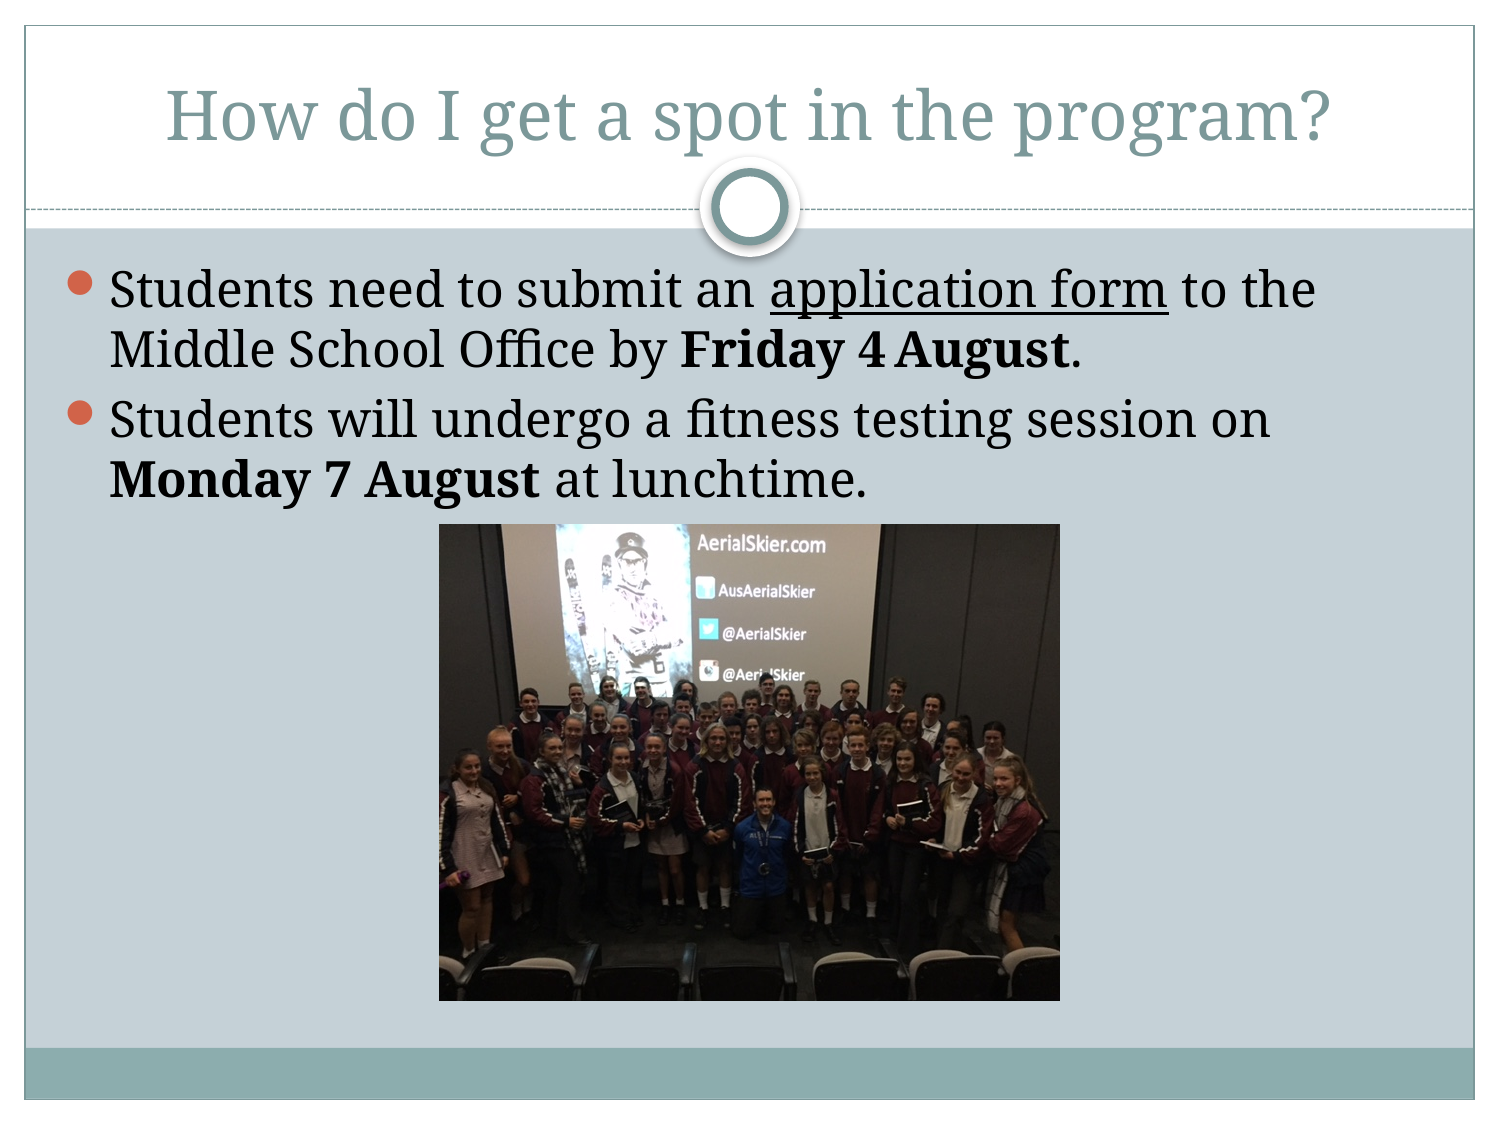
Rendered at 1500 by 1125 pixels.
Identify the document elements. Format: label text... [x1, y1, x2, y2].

title How do I get a spot in the program? [49, 37, 1450, 162]
list Students need to submit an application form to the Middle School Office by Friday 4 August. Students will undergo a fitness testing session on Monday 7 August at lunchtime. [49, 250, 1445, 1001]
picture [439, 523, 1060, 1001]
